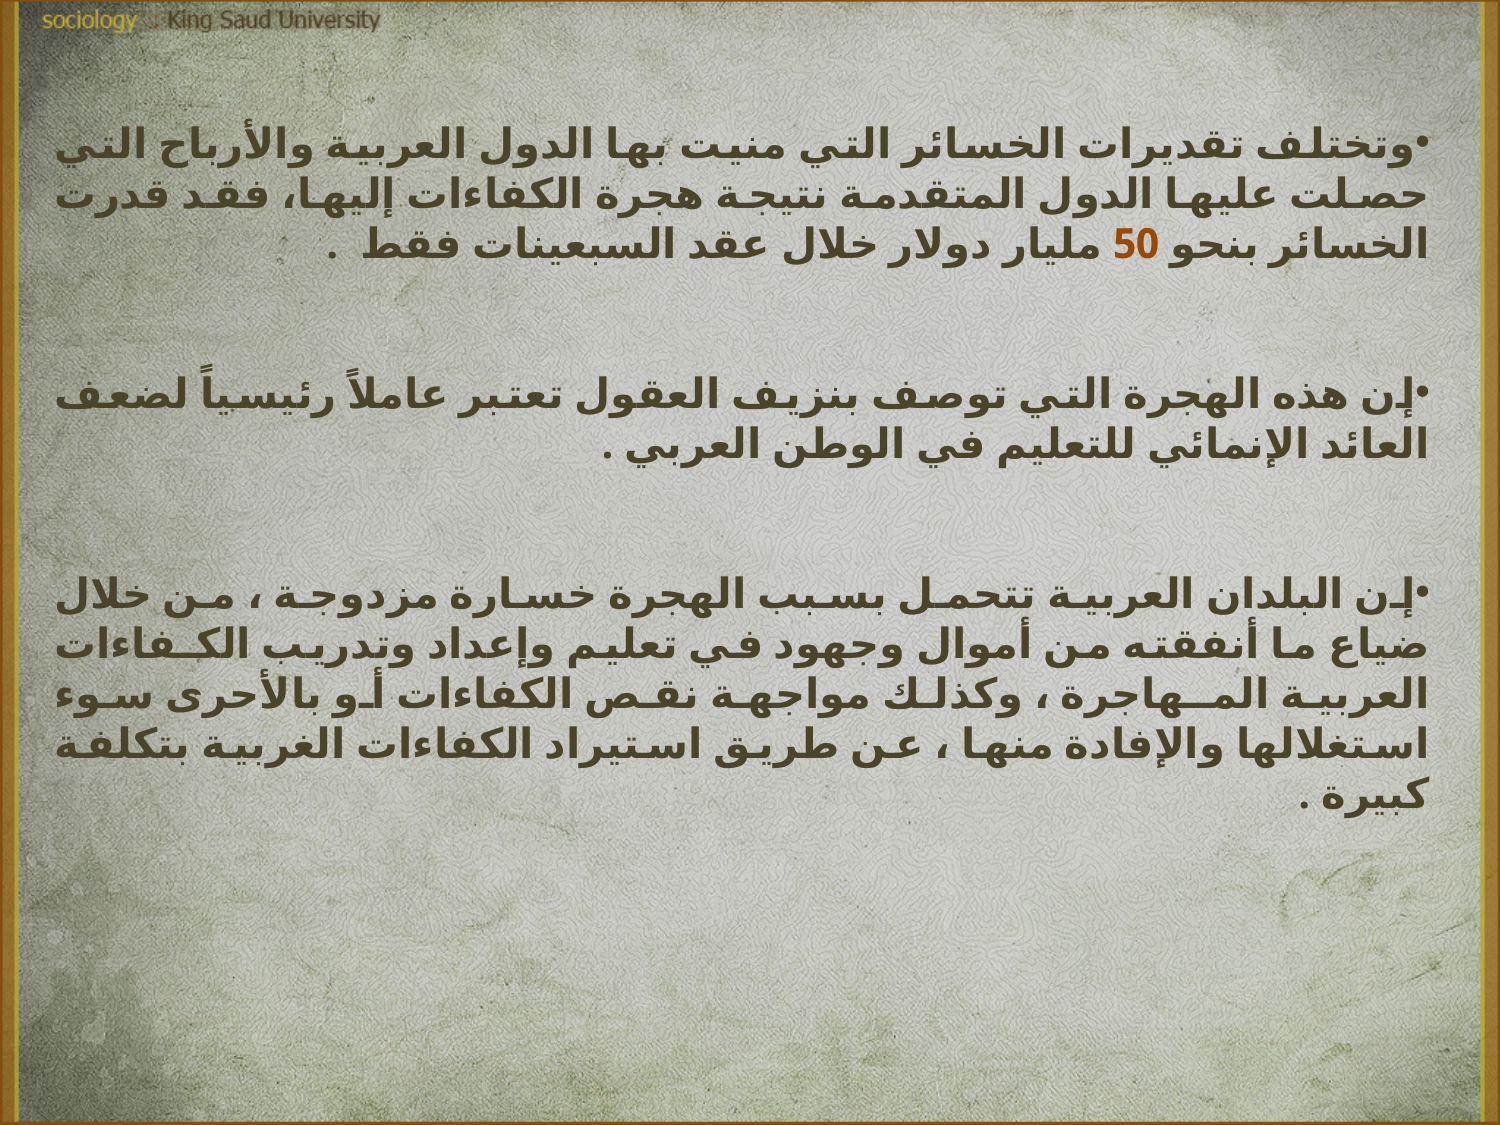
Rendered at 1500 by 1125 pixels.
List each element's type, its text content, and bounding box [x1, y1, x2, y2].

text_box وتختلف تقديرات الخسائر التي منيت بها الدول العربية والأرباح التي حصلت عليها الدول المتقدمة نتيجة هجرة الكفاءات إليها، فقد قدرت الخسائر بنحو 50 مليار دولار خلال عقد السبعينات فقط . إن هذه الهجرة التي توصف بنزيف العقول تعتبر عاملاً رئيسياً لضعف العائد الإنمائي للتعليم في الوطن العربي . إن البلدان العربية تتحمل بسبب الهجرة خسارة مزدوجة ، من خلال ضياع ما أنفقته من أموال وجهود في تعليم وإعداد وتدريب الكـفاءات العربية المـهاجرة ، وكذلك مواجهة نقص الكفاءات أو بالأحرى سوء استغلالها والإفادة منها ، عن طريق استيراد الكفاءات الغربية بتكلفة كبيرة . [39, 108, 1445, 825]
picture [0, 0, 1500, 1125]
